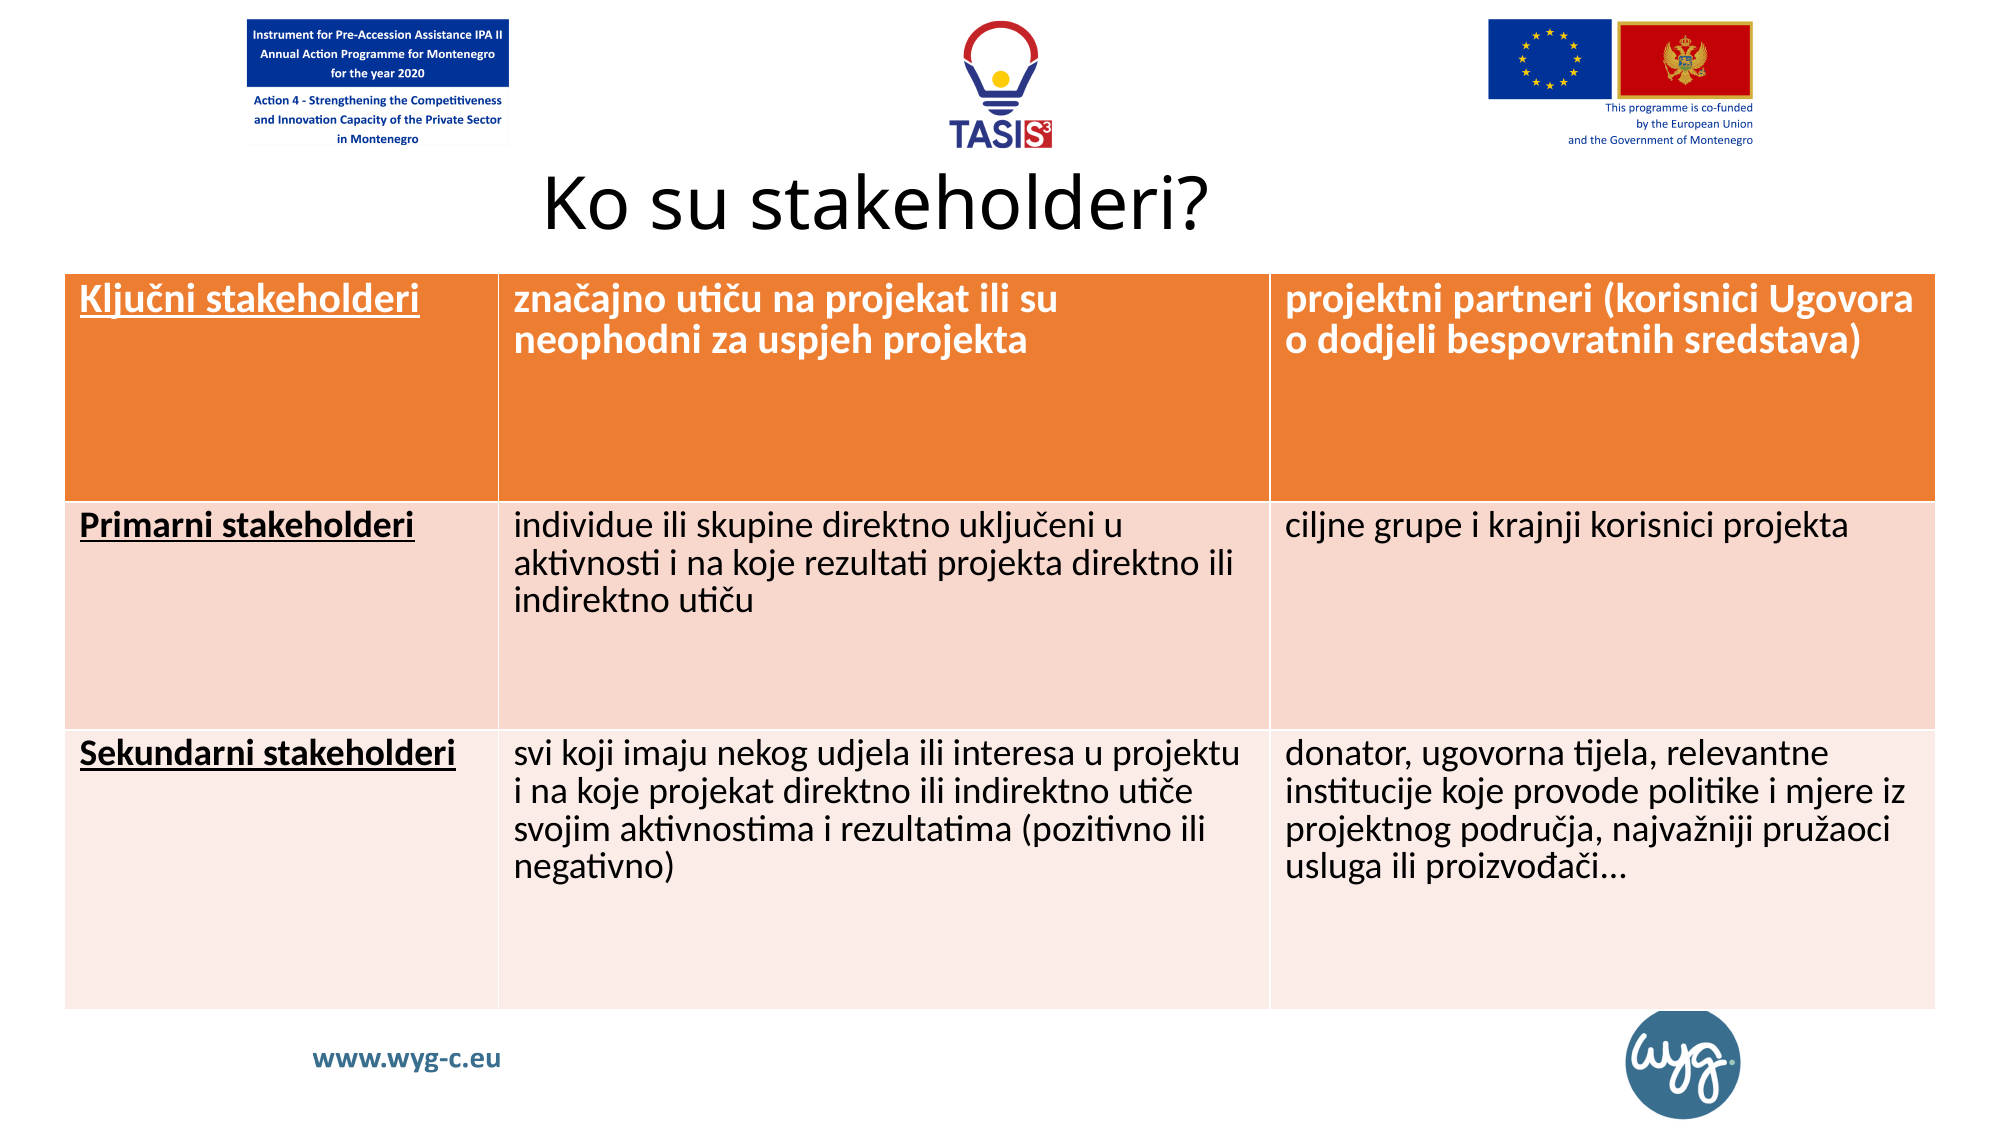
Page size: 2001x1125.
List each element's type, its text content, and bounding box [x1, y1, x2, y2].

picture [312, 1011, 1743, 1125]
table_header projektni partneri (korisnici Ugovora o dodjeli bespovratnih sredstava) [1271, 274, 1935, 501]
table_cell Sekundarni stakeholderi [65, 731, 498, 1009]
table_header značajno utiču na projekat ili su neophodni za uspjeh projekta [499, 274, 1269, 501]
table_cell svi koji imaju nekog udjela ili interesa u projektu i na koje projekat direktno ili indirektno utiče svojim aktivnostima i rezultatima (pozitivno ili negativno) [499, 731, 1269, 1009]
table_cell individue ili skupine direktno uključeni u aktivnosti i na koje rezultati projekta direktno ili indirektno utiču [499, 503, 1269, 729]
title Ko su stakeholderi? [525, 149, 1675, 256]
table_cell Primarni stakeholderi [65, 503, 498, 729]
picture [246, 19, 1753, 149]
table_header Ključni stakeholderi [65, 274, 498, 501]
table_cell ciljne grupe i krajnji korisnici projekta [1271, 503, 1935, 729]
table_cell donator, ugovorna tijela, relevantne institucije koje provode politike i mjere iz projektnog područja, najvažniji pružaoci usluga ili proizvođači... [1271, 731, 1935, 1009]
